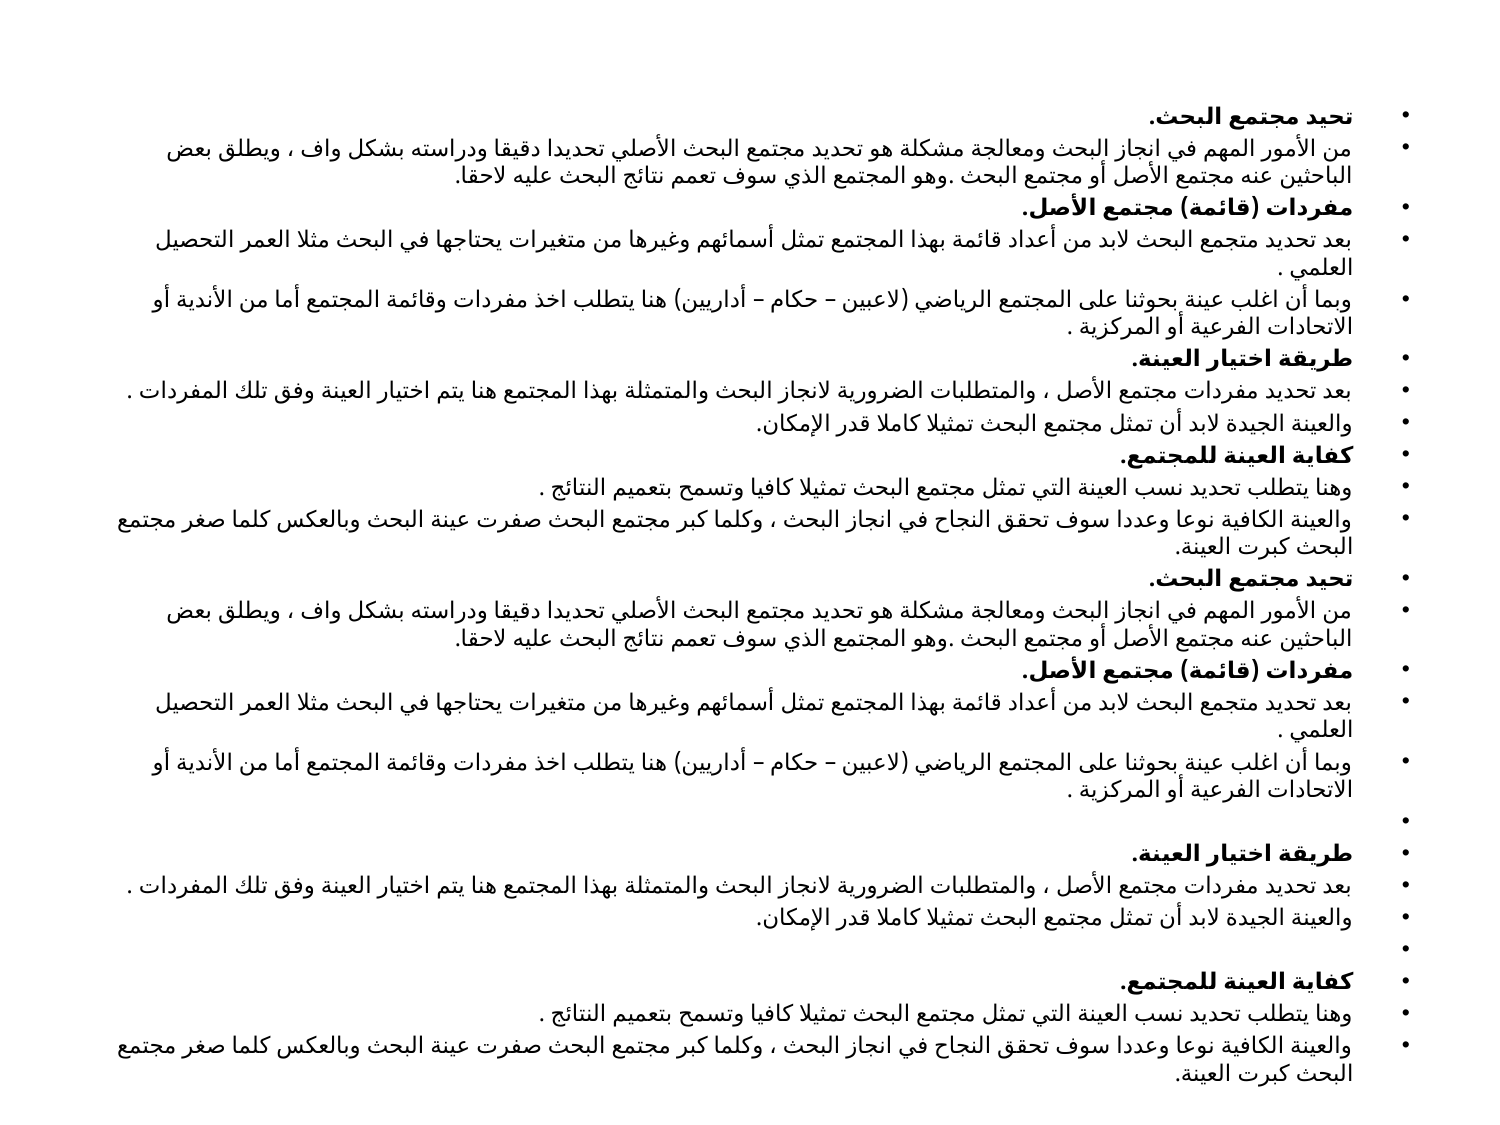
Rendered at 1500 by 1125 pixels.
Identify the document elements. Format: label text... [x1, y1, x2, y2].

list تحيد مجتمع البحث. من الأمور المهم في انجاز البحث ومعالجة مشكلة هو تحديد مجتمع البحث الأصلي تحديدا دقيقا ودراسته بشكل واف ، ويطلق بعض الباحثين عنه مجتمع الأصل أو مجتمع البحث .وهو المجتمع الذي سوف تعمم نتائج البحث عليه لاحقا. مفردات (قائمة) مجتمع الأصل. بعد تحديد متجمع البحث لابد من أعداد قائمة بهذا المجتمع تمثل أسمائهم وغيرها من متغيرات يحتاجها في البحث مثلا العمر التحصيل العلمي . وبما أن اغلب عينة بحوثنا على المجتمع الرياضي (لاعبين – حكام – أداريين) هنا يتطلب اخذ مفردات وقائمة المجتمع أما من الأندية أو الاتحادات الفرعية أو المركزية . طريقة اختيار العينة. بعد تحديد مفردات مجتمع الأصل ، والمتطلبات الضرورية لانجاز البحث والمتمثلة بهذا المجتمع هنا يتم اختيار العينة وفق تلك المفردات . والعينة الجيدة لابد أن تمثل مجتمع البحث تمثيلا كاملا قدر الإمكان. كفاية العينة للمجتمع. وهنا يتطلب تحديد نسب العينة التي تمثل مجتمع البحث تمثيلا كافيا وتسمح بتعميم النتائج . والعينة الكافية نوعا وعددا سوف تحقق النجاح في انجاز البحث ، وكلما كبر مجتمع البحث صفرت عينة البحث وبالعكس كلما صغر مجتمع البحث كبرت العينة. تحيد مجتمع البحث. من الأمور المهم في انجاز البحث ومعالجة مشكلة هو تحديد مجتمع البحث الأصلي تحديدا دقيقا ودراسته بشكل واف ، ويطلق بعض الباحثين عنه مجتمع الأصل أو مجتمع البحث .وهو المجتمع الذي سوف تعمم نتائج البحث عليه لاحقا. مفردات (قائمة) مجتمع الأصل. بعد تحديد متجمع البحث لابد من أعداد قائمة بهذا المجتمع تمثل أسمائهم وغيرها من متغيرات يحتاجها في البحث مثلا العمر التحصيل العلمي . وبما أن اغلب عينة بحوثنا على المجتمع الرياضي (لاعبين – حكام – أداريين) هنا يتطلب اخذ مفردات وقائمة المجتمع أما من الأندية أو الاتحادات الفرعية أو المركزية . طريقة اختيار العينة. بعد تحديد مفردات مجتمع الأصل ، والمتطلبات الضرورية لانجاز البحث والمتمثلة بهذا المجتمع هنا يتم اختيار العينة وفق تلك المفردات . والعينة الجيدة لابد أن تمثل مجتمع البحث تمثيلا كاملا قدر الإمكان. كفاية العينة للمجتمع. وهنا يتطلب تحديد نسب العينة التي تمثل مجتمع البحث تمثيلا كافيا وتسمح بتعميم النتائج . والعينة الكافية نوعا وعددا سوف تحقق النجاح في انجاز البحث ، وكلما كبر مجتمع البحث صفرت عينة البحث وبالعكس كلما صغر مجتمع البحث كبرت العينة. [75, 93, 1425, 1005]
